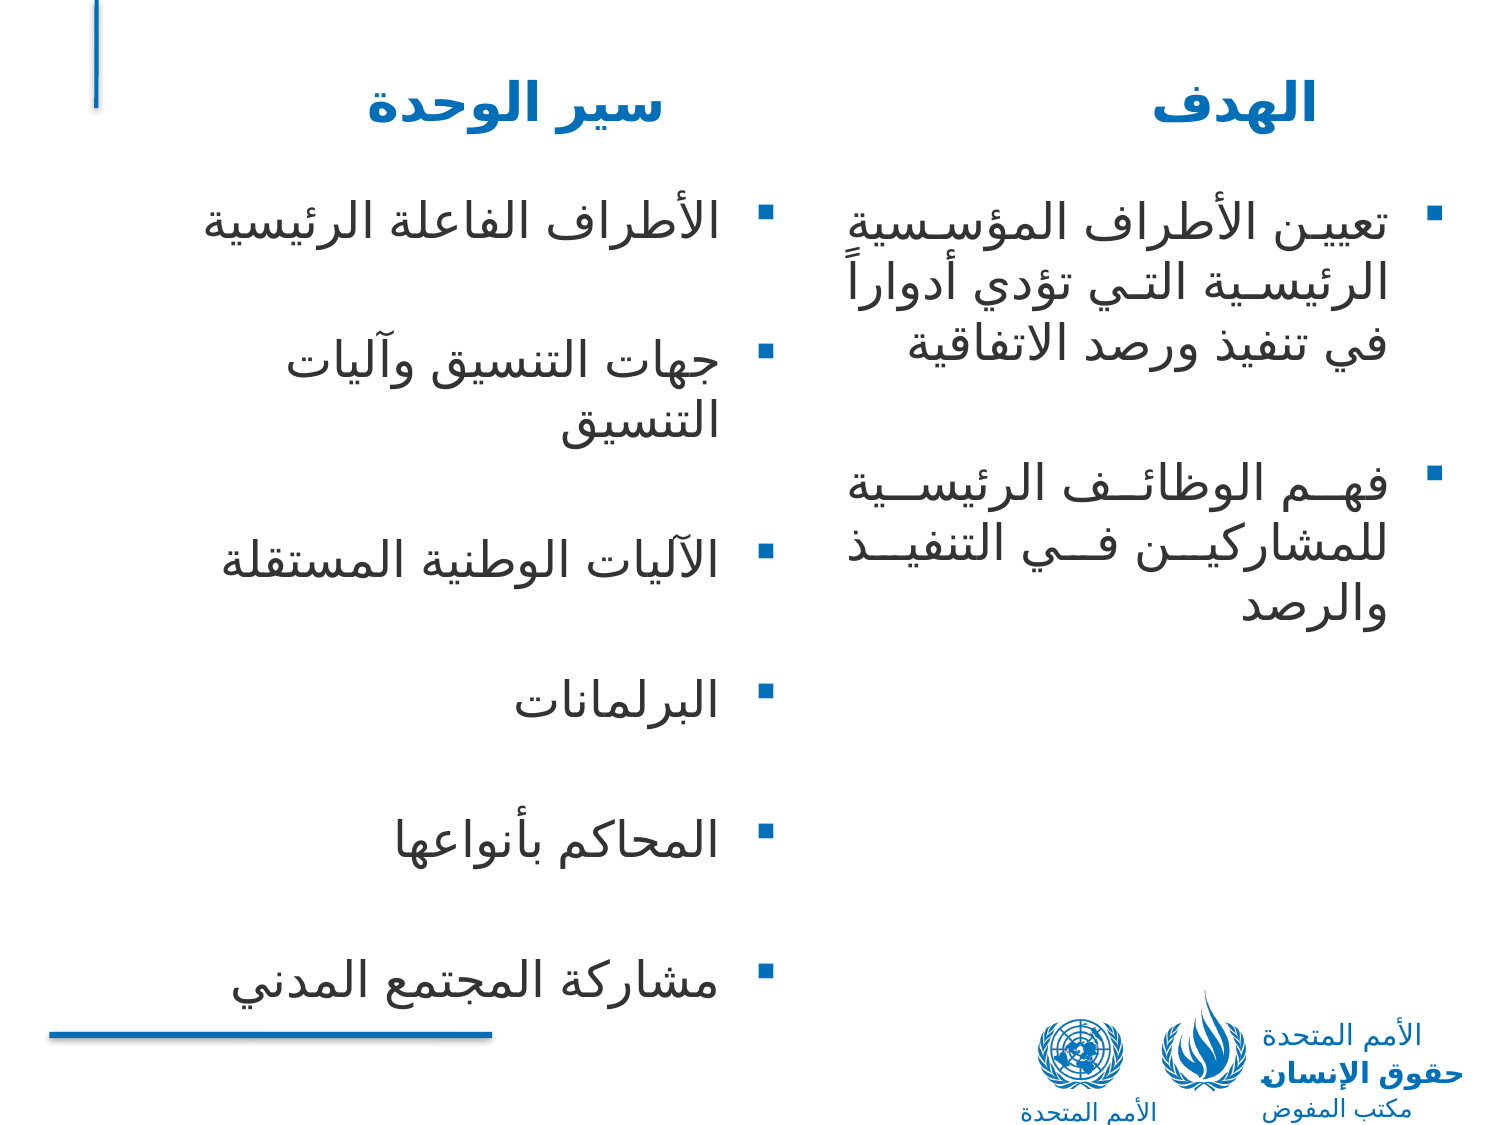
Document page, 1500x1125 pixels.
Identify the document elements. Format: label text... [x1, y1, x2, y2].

picture [1037, 990, 1457, 1107]
text_box الأمم المتحدة حقوق الإنسان مكتب المفوض السامي [1246, 1009, 1500, 1098]
text_box الهدف [770, 60, 1335, 140]
text_box الأمم المتحدة [982, 1089, 1195, 1125]
text_box تعيين الأطراف المؤسسية الرئيسية التي تؤدي أدواراً في تنفيذ ورصد الاتفاقية فهم الوظائف الرئيسية للمشاركين في التنفيذ والرصد [831, 182, 1461, 708]
text_box سير الوحدة [174, 60, 682, 140]
text_box الأطراف الفاعلة الرئيسية جهات التنسيق وآليات التنسيق الآليات الوطنية المستقلة البرلمانات المحاكم بأنواعها مشاركة المجتمع المدني [137, 180, 793, 1016]
